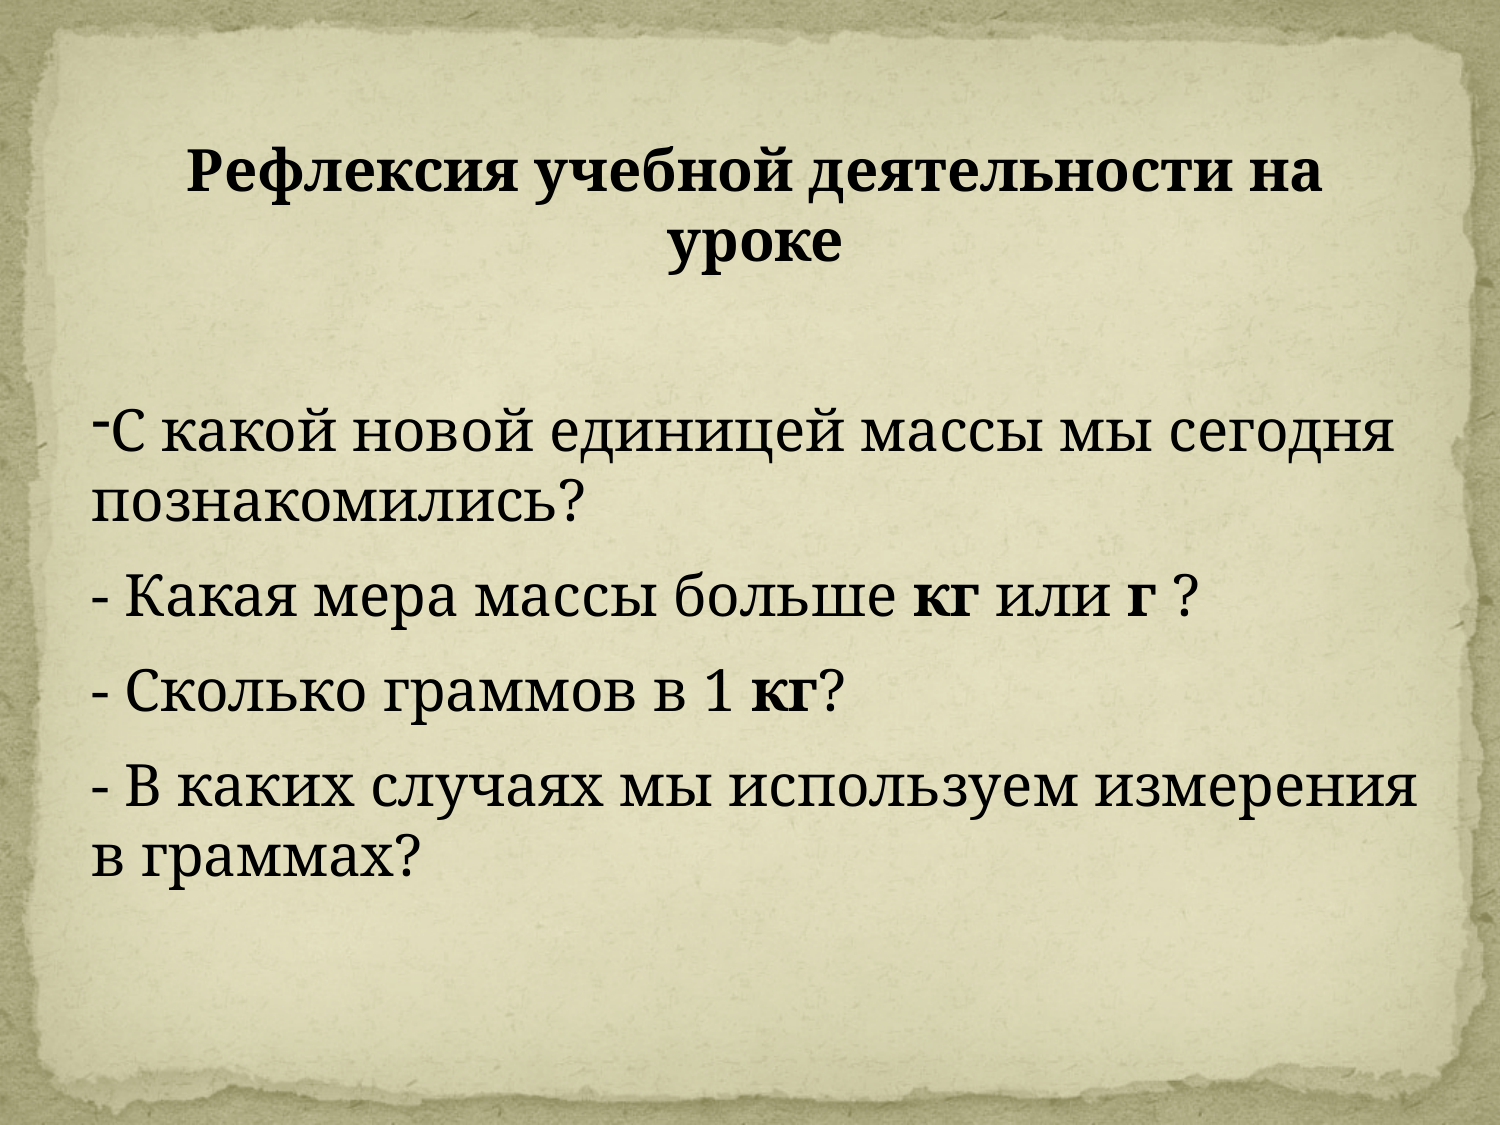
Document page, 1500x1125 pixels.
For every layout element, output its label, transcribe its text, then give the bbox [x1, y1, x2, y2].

text_box Рефлексия учебной деятельности на уроке С какой новой единицей массы мы сегодня познакомились? - Какая мера массы больше кг или г ? - Сколько граммов в 1 кг? - В каких случаях мы используем измерения в граммах? [76, 125, 1436, 896]
